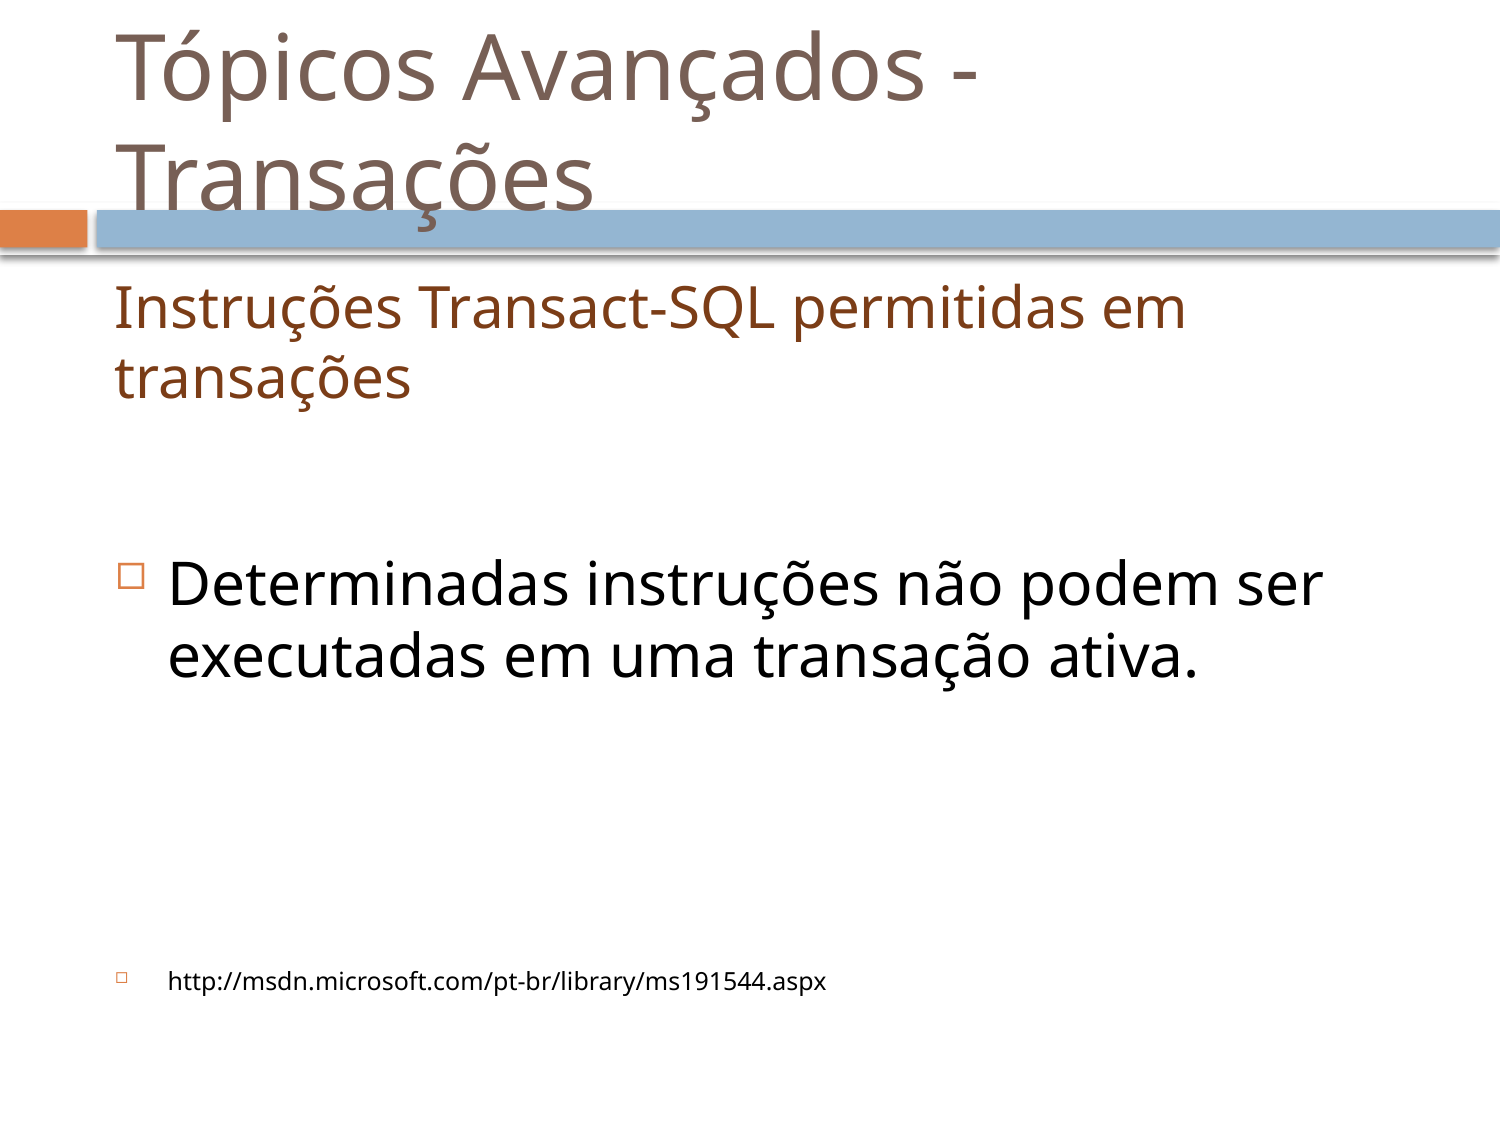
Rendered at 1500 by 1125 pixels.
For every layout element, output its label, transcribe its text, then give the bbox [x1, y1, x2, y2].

text_box Instruções Transact-SQL permitidas em transações [99, 262, 1375, 418]
title Tópicos Avançados - Transações [100, 37, 1438, 200]
list Determinadas instruções não podem ser executadas em uma transação ativa. http://msdn.microsoft.com/pt-br/library/ms191544.aspx [100, 450, 1438, 1063]
